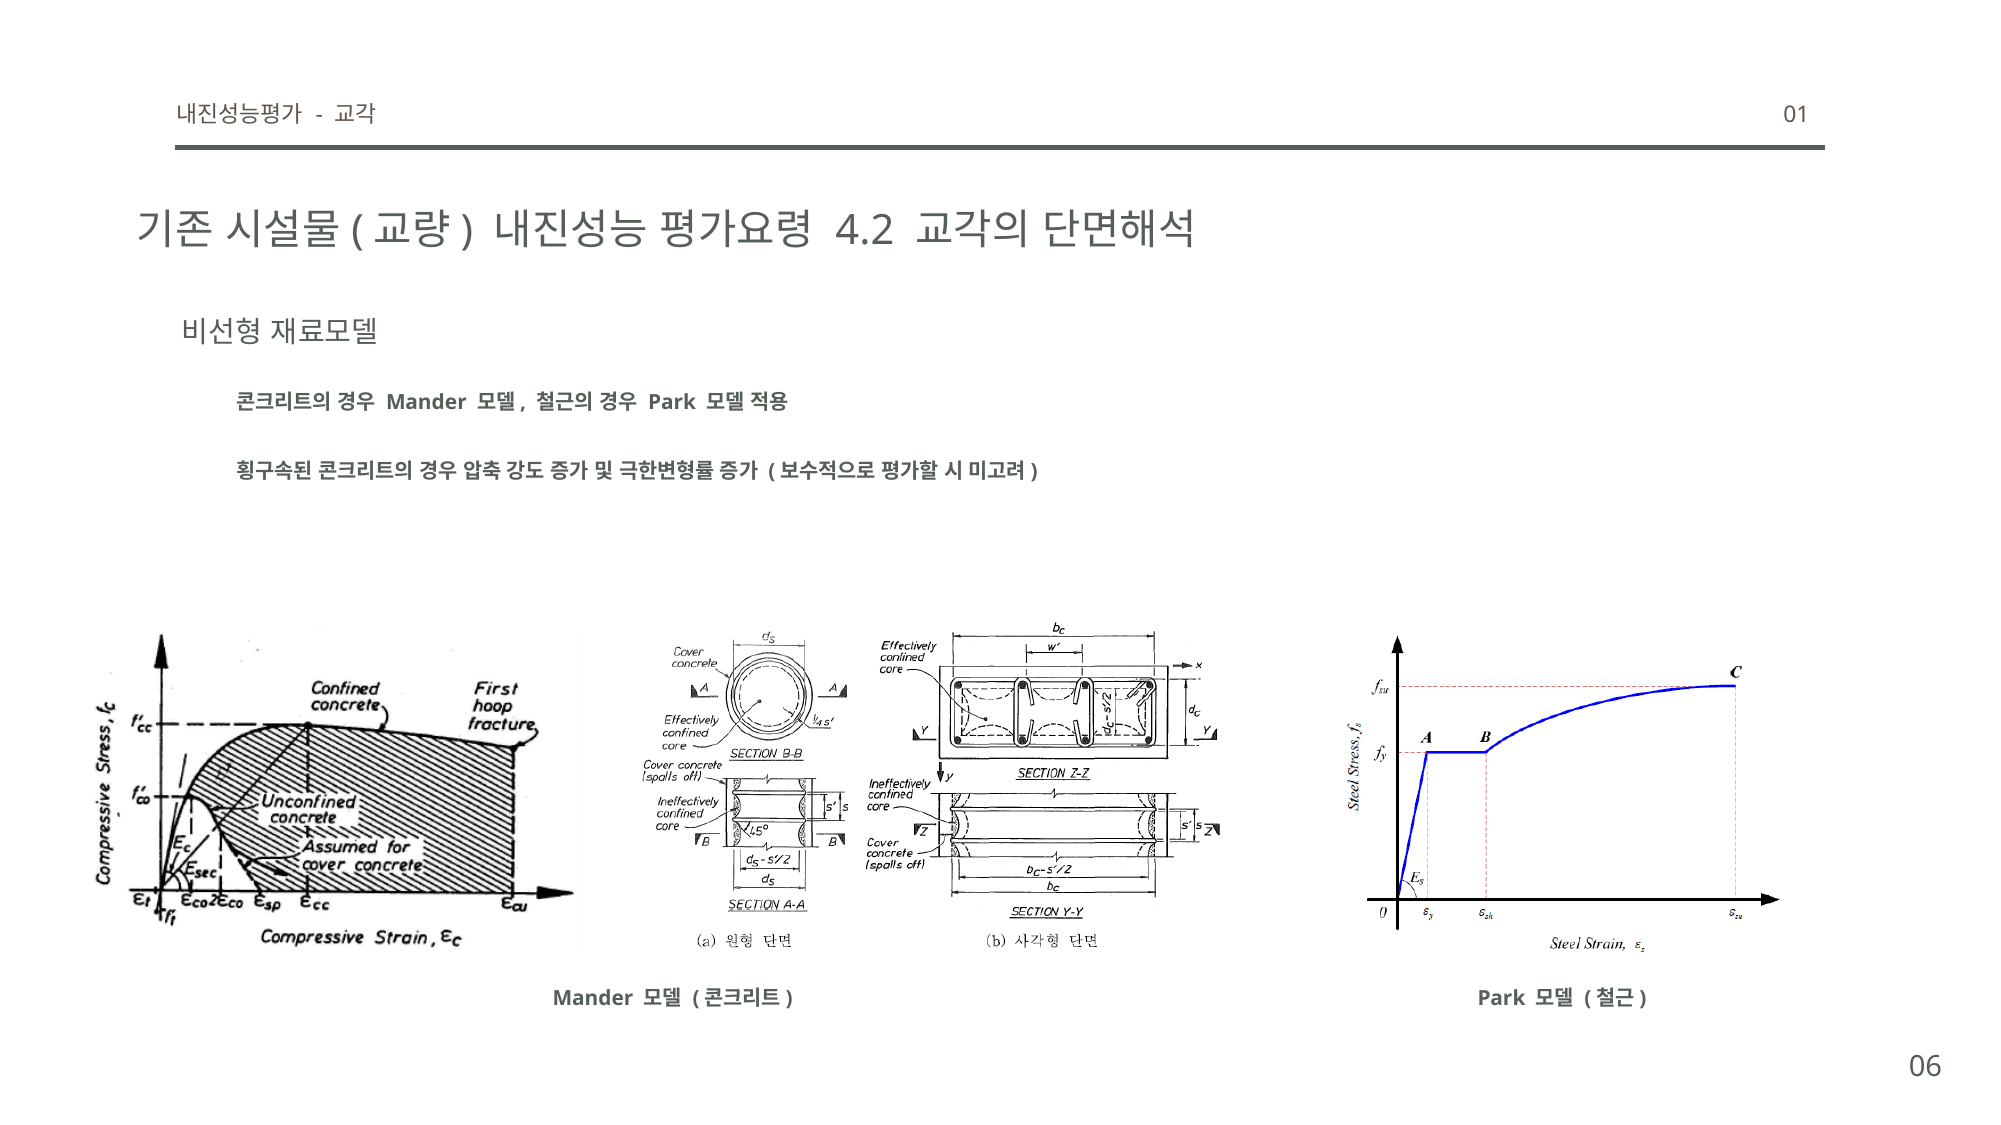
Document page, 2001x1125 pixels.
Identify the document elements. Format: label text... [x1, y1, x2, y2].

text_box 횡구속된 콘크리트의 경우 압축 강도 증가 및 극한변형률 증가 (보수적으로 평가할 시 미고려) [221, 438, 1203, 491]
text_box 기존 시설물(교량) 내진성능 평가요령 4.2 교각의 단면해석 [122, 195, 1224, 260]
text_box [167, 91, 1825, 135]
text_box 비선형 재료모델 [167, 288, 413, 357]
text_box Mander 모델 (콘크리트) [511, 964, 834, 1017]
text_box Park 모델 (철근) [1378, 964, 1746, 1017]
text_box 06 [1893, 1039, 1957, 1090]
picture [57, 622, 600, 956]
picture [1337, 622, 1787, 956]
text_box 콘크리트의 경우 Mander 모델, 철근의 경우 Park 모델 적용 [221, 369, 977, 422]
picture [633, 622, 1234, 956]
